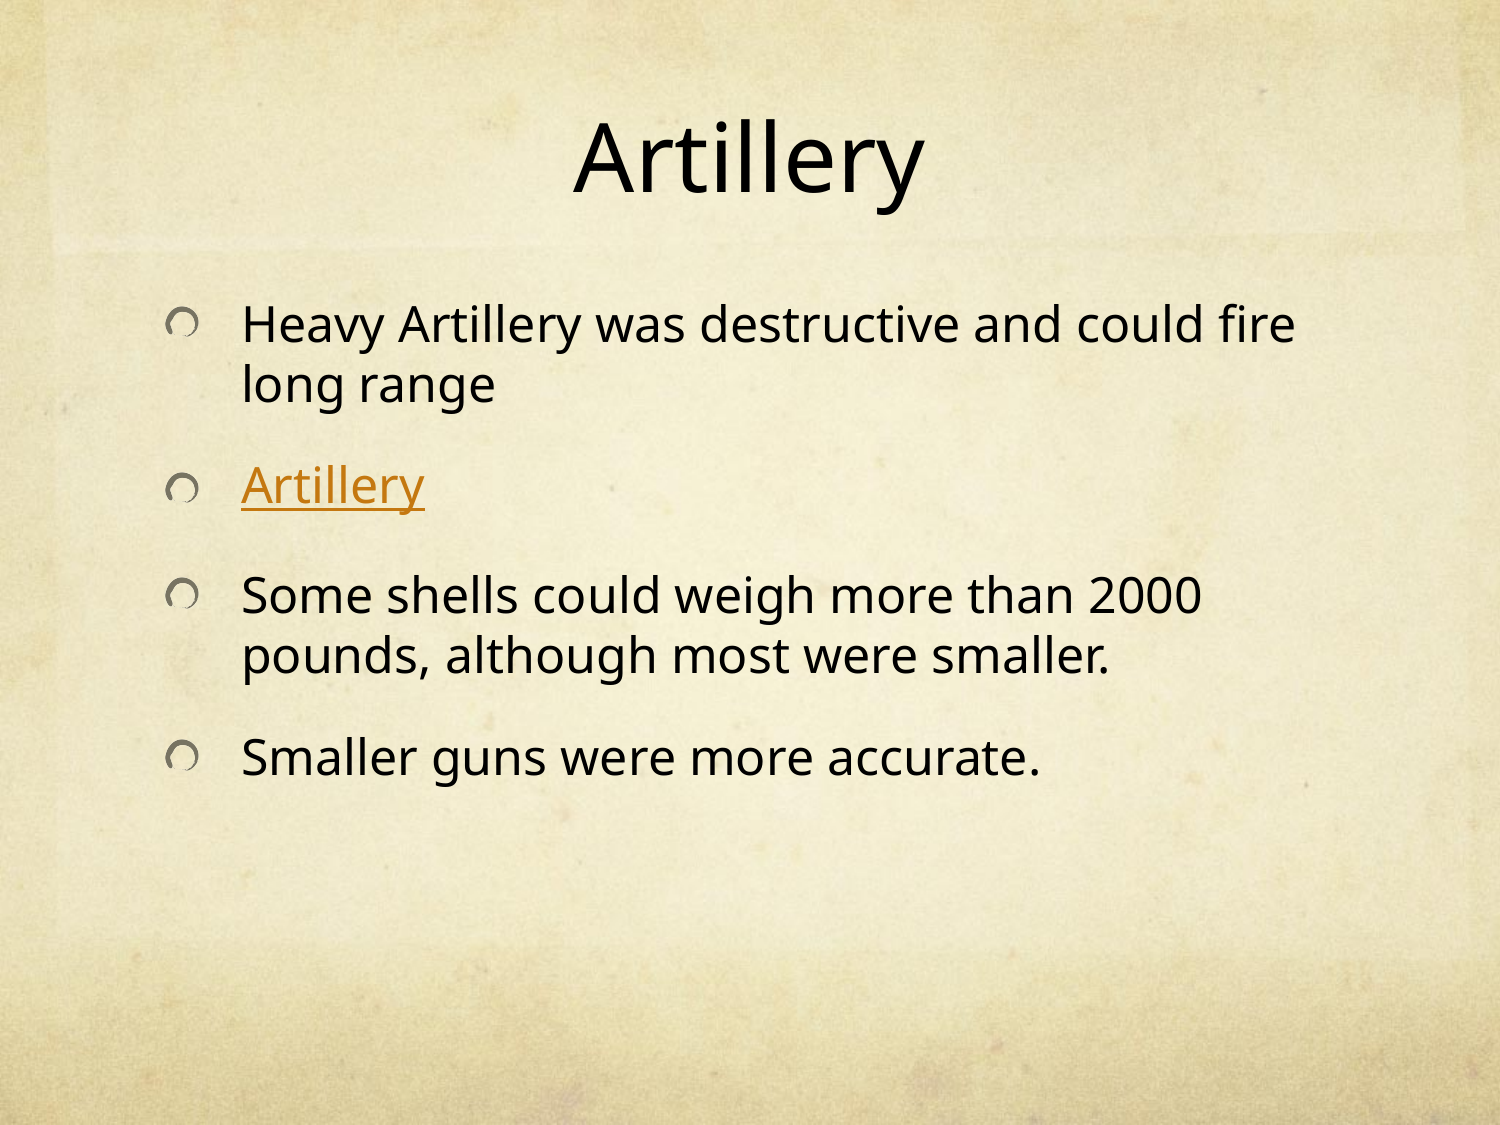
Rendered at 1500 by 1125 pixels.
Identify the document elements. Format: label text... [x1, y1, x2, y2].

list Heavy Artillery was destructive and could fire long range Artillery Some shells could weigh more than 2000 pounds, although most were smaller. Smaller guns were more accurate. [150, 284, 1350, 950]
picture [0, 0, 1500, 1125]
title Artillery [150, 82, 1350, 225]
